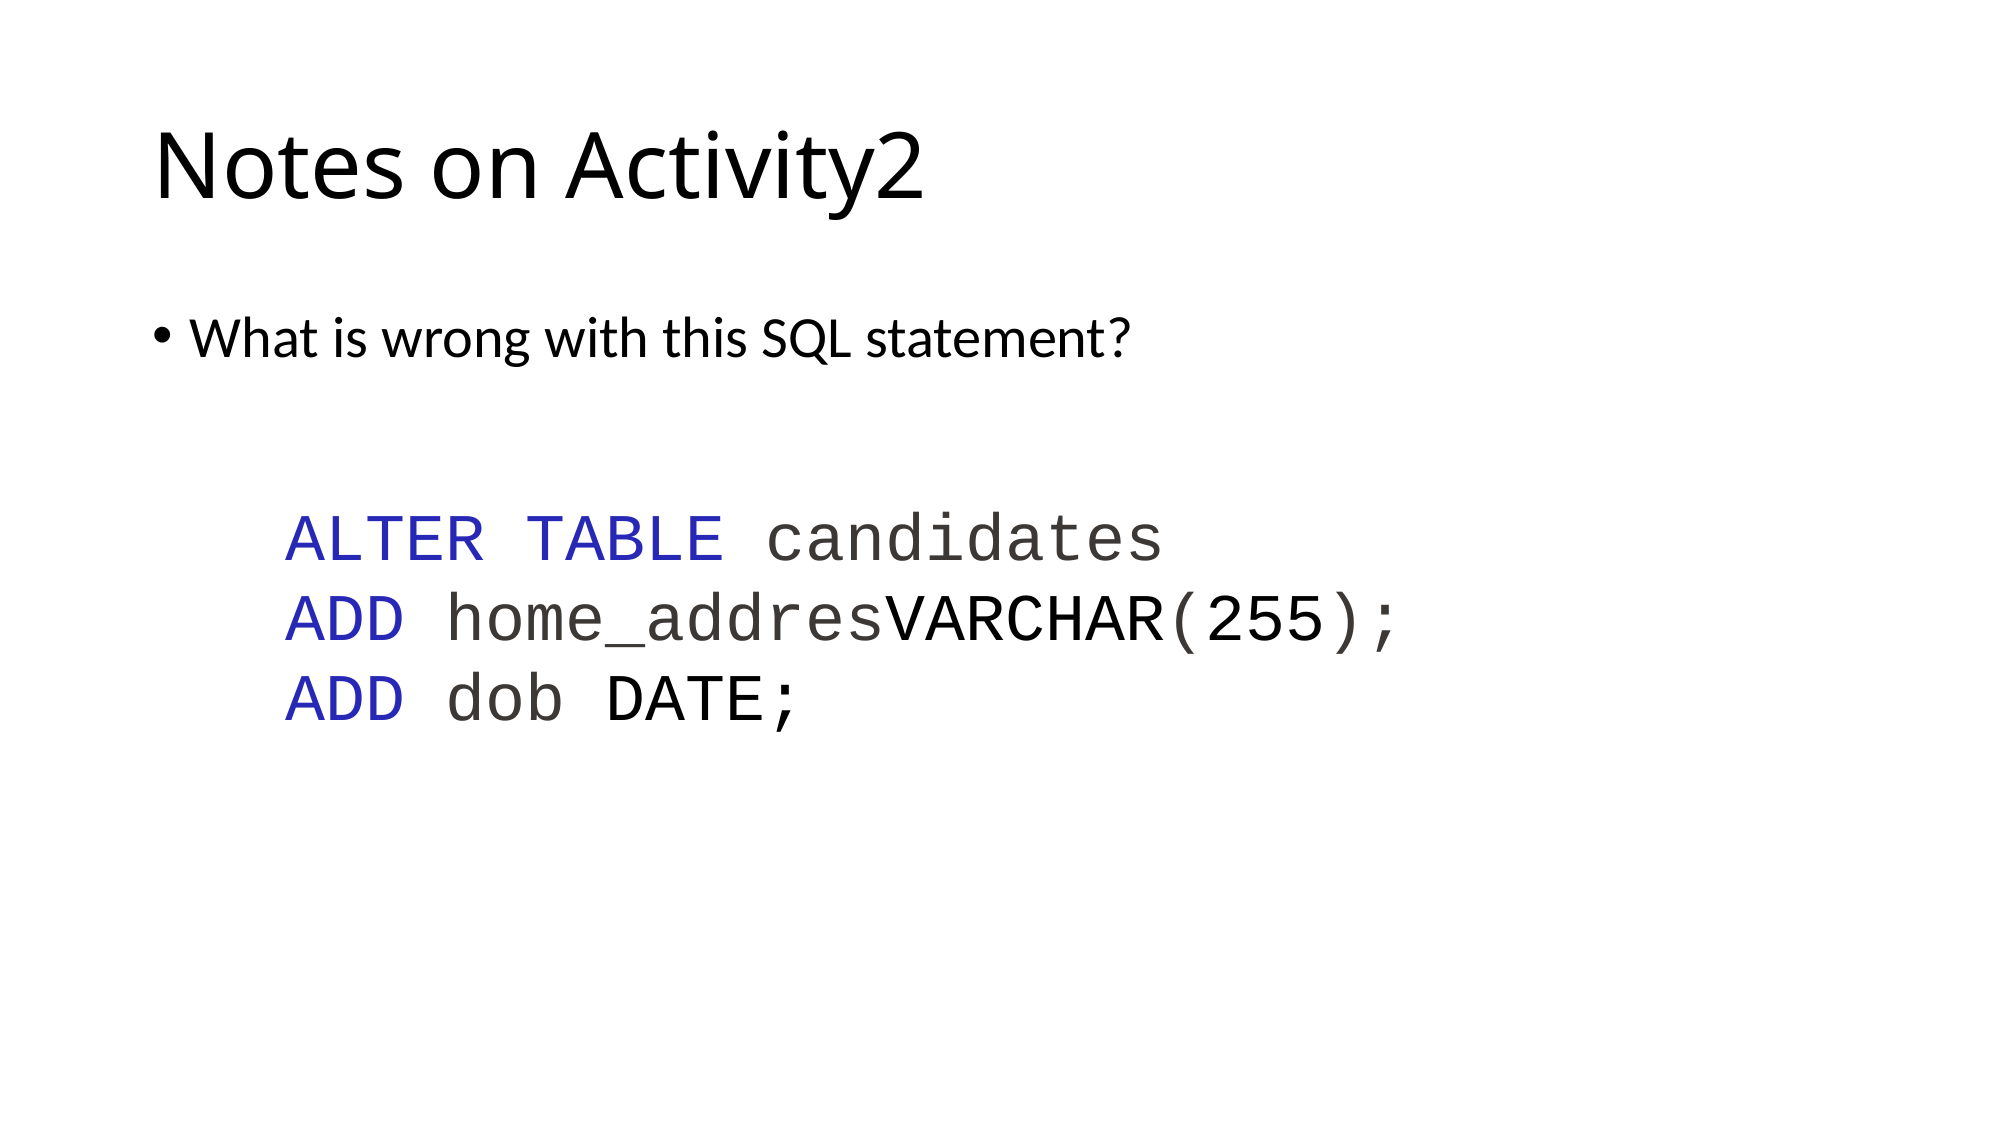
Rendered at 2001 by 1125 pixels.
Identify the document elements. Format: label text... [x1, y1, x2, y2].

title Notes on Activity2 [137, 59, 1863, 278]
text_box ALTER TABLE candidates ADD home_addresVARCHAR(255); ADD dob DATE; [271, 486, 1769, 742]
list What is wrong with this SQL statement? [137, 299, 1863, 1014]
